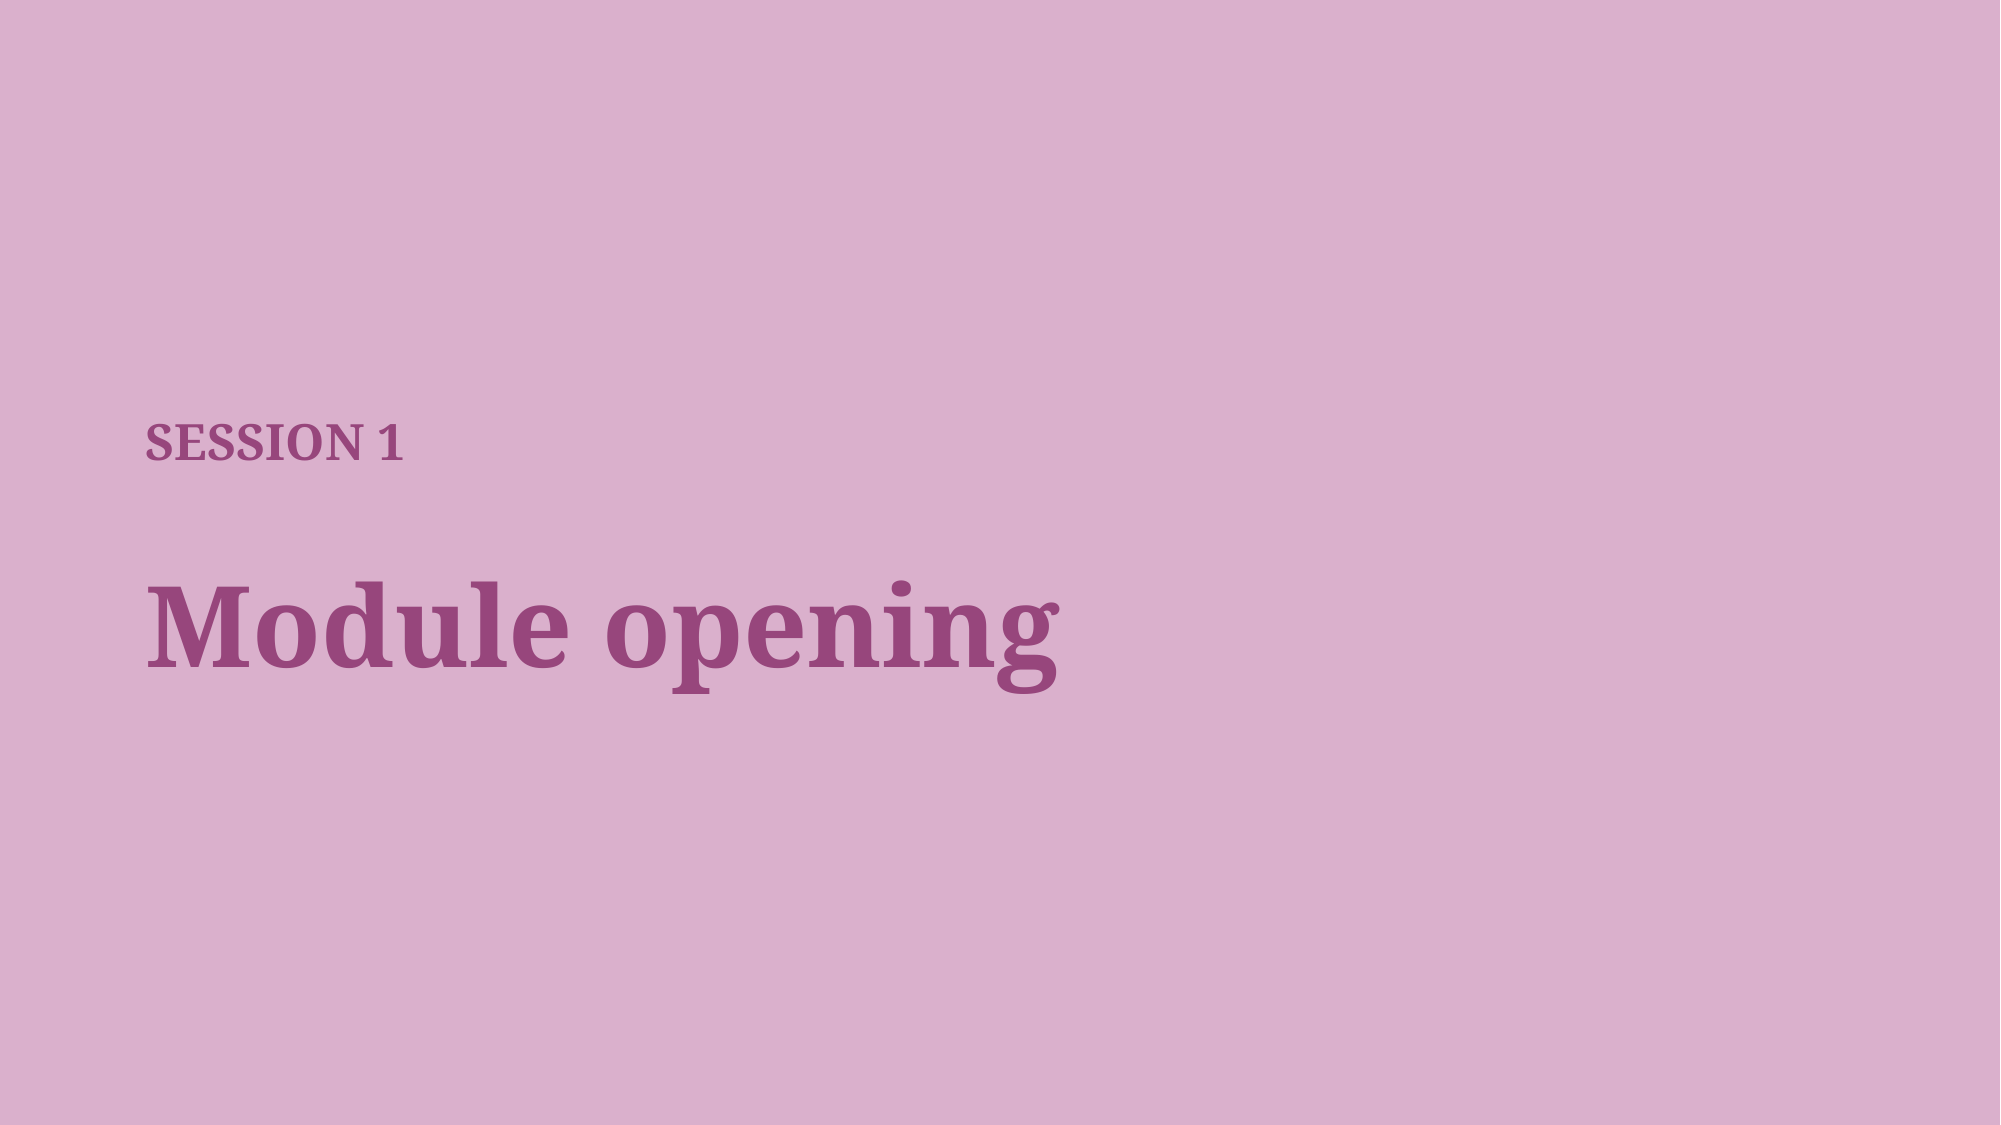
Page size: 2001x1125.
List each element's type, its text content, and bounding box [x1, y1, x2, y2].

text_box SESSION 1 Module opening [130, 508, 1792, 601]
